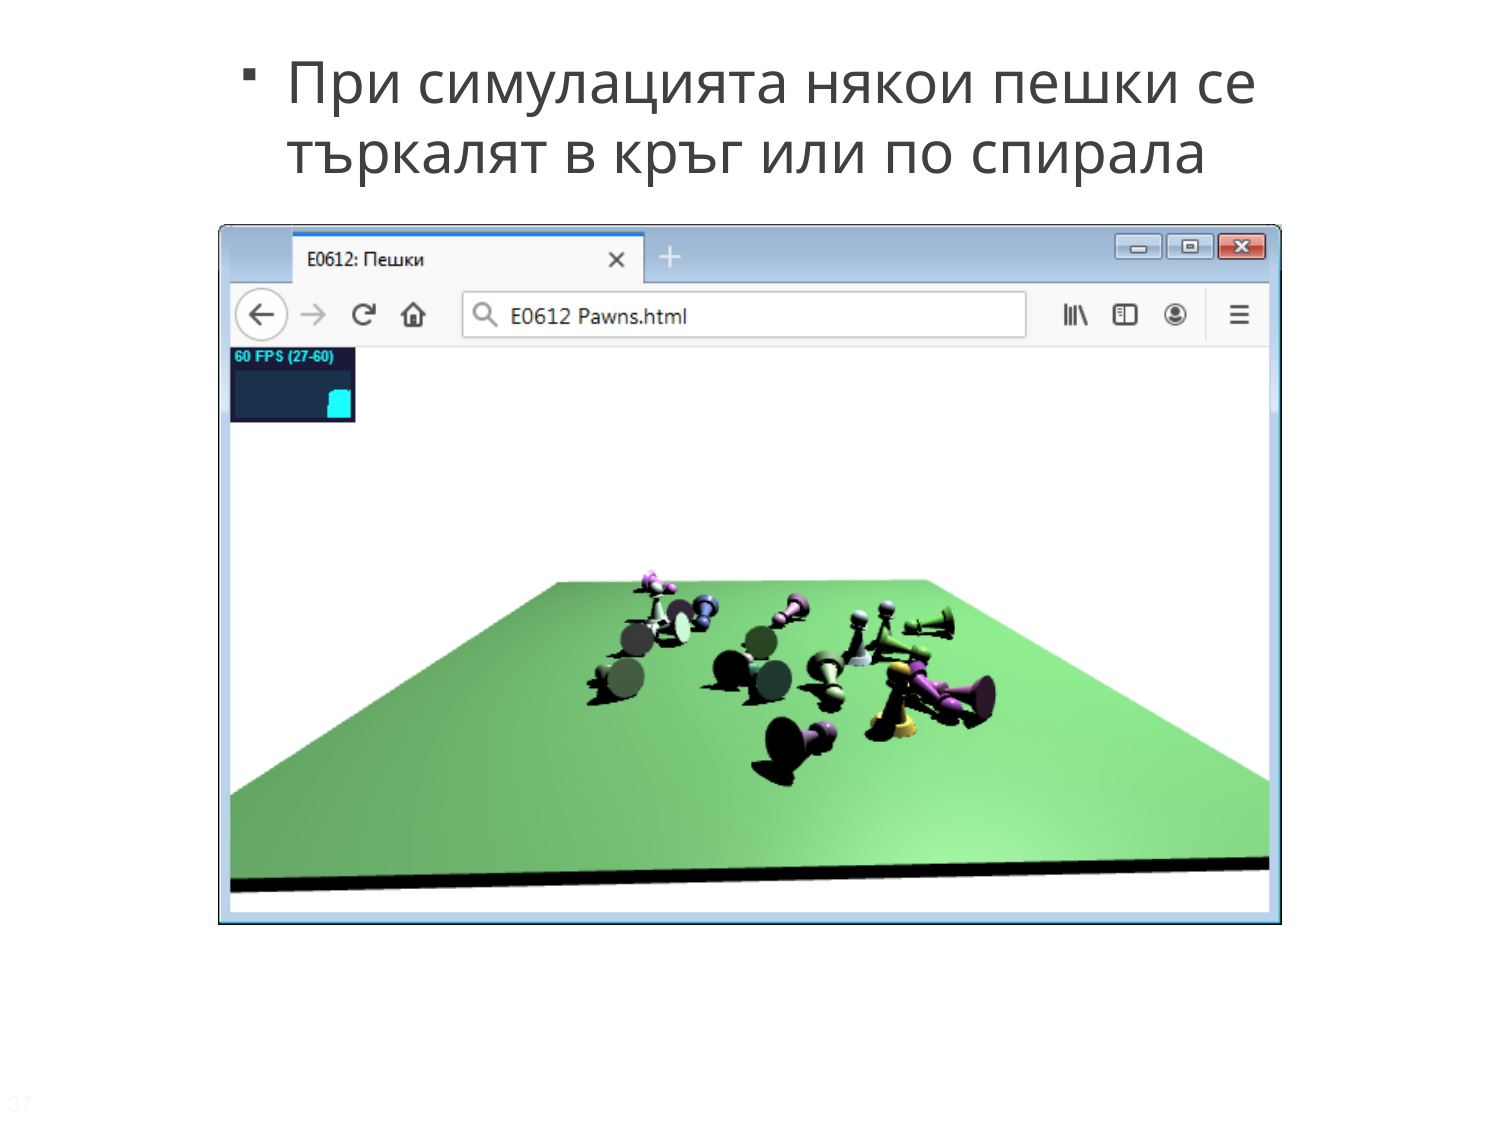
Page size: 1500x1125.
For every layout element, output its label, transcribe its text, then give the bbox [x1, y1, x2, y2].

picture [218, 224, 1282, 926]
list При симулацията някои пешки се търкалят в кръг или по спирала [150, 37, 1488, 1113]
